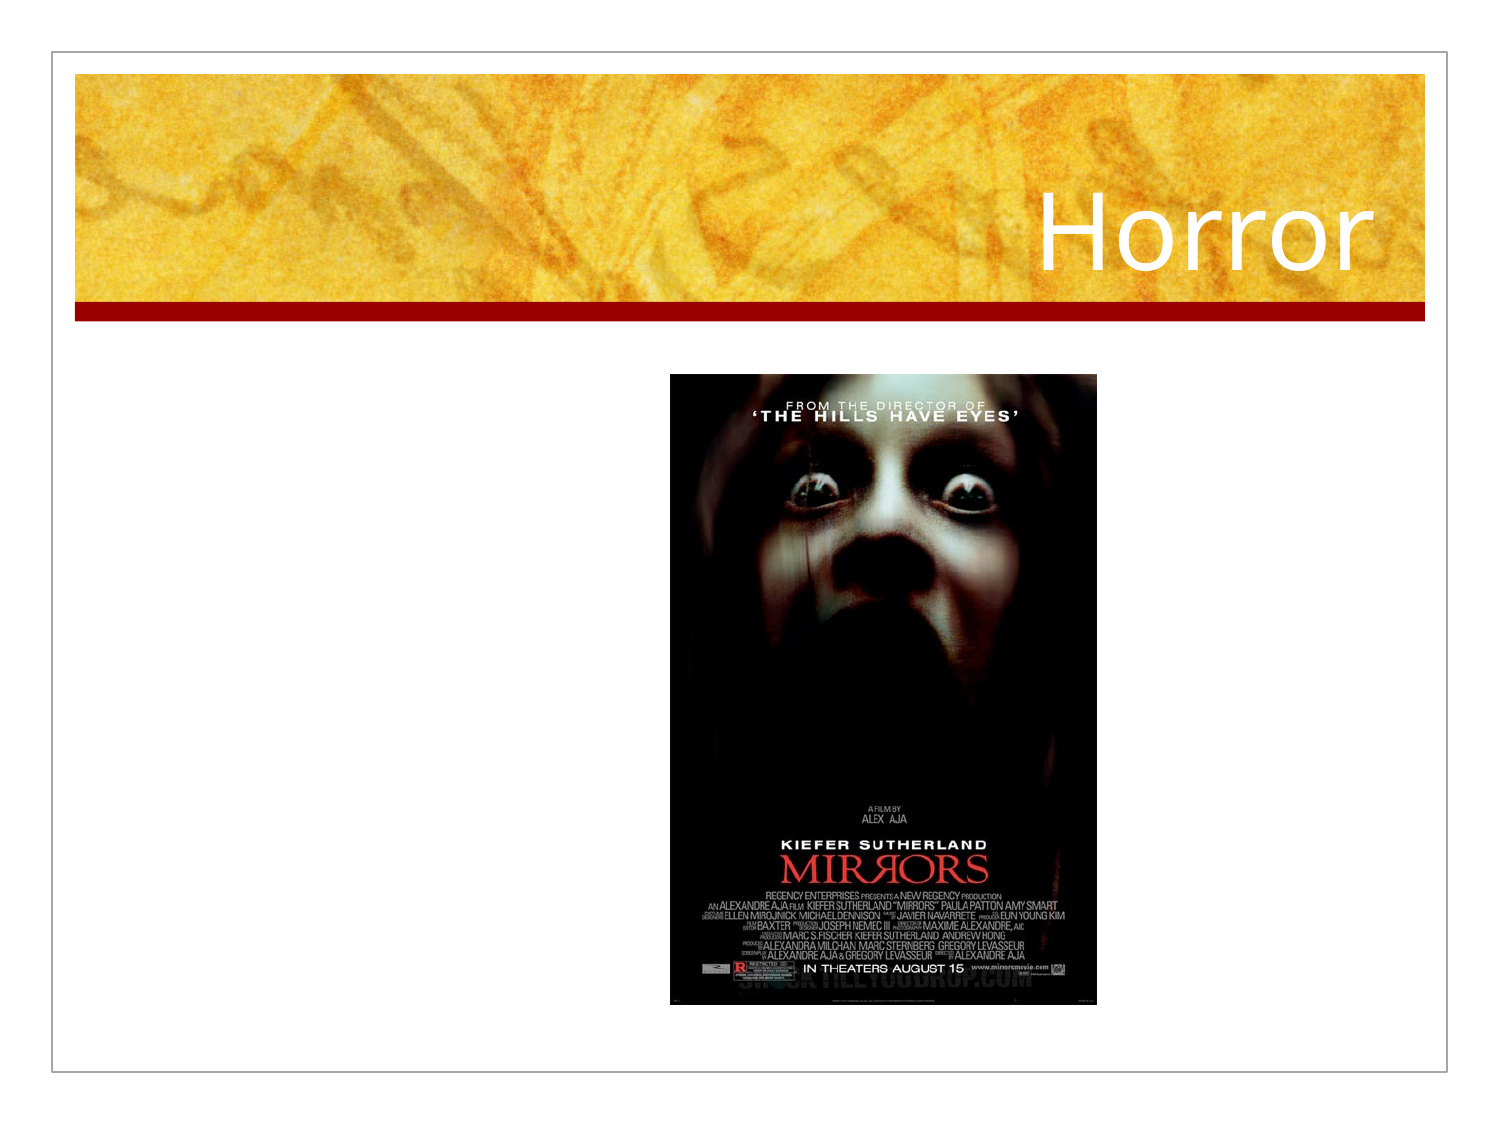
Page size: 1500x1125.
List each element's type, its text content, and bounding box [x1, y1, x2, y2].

title Horror [108, 74, 1392, 292]
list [374, 374, 1393, 1006]
picture [75, 74, 1425, 301]
